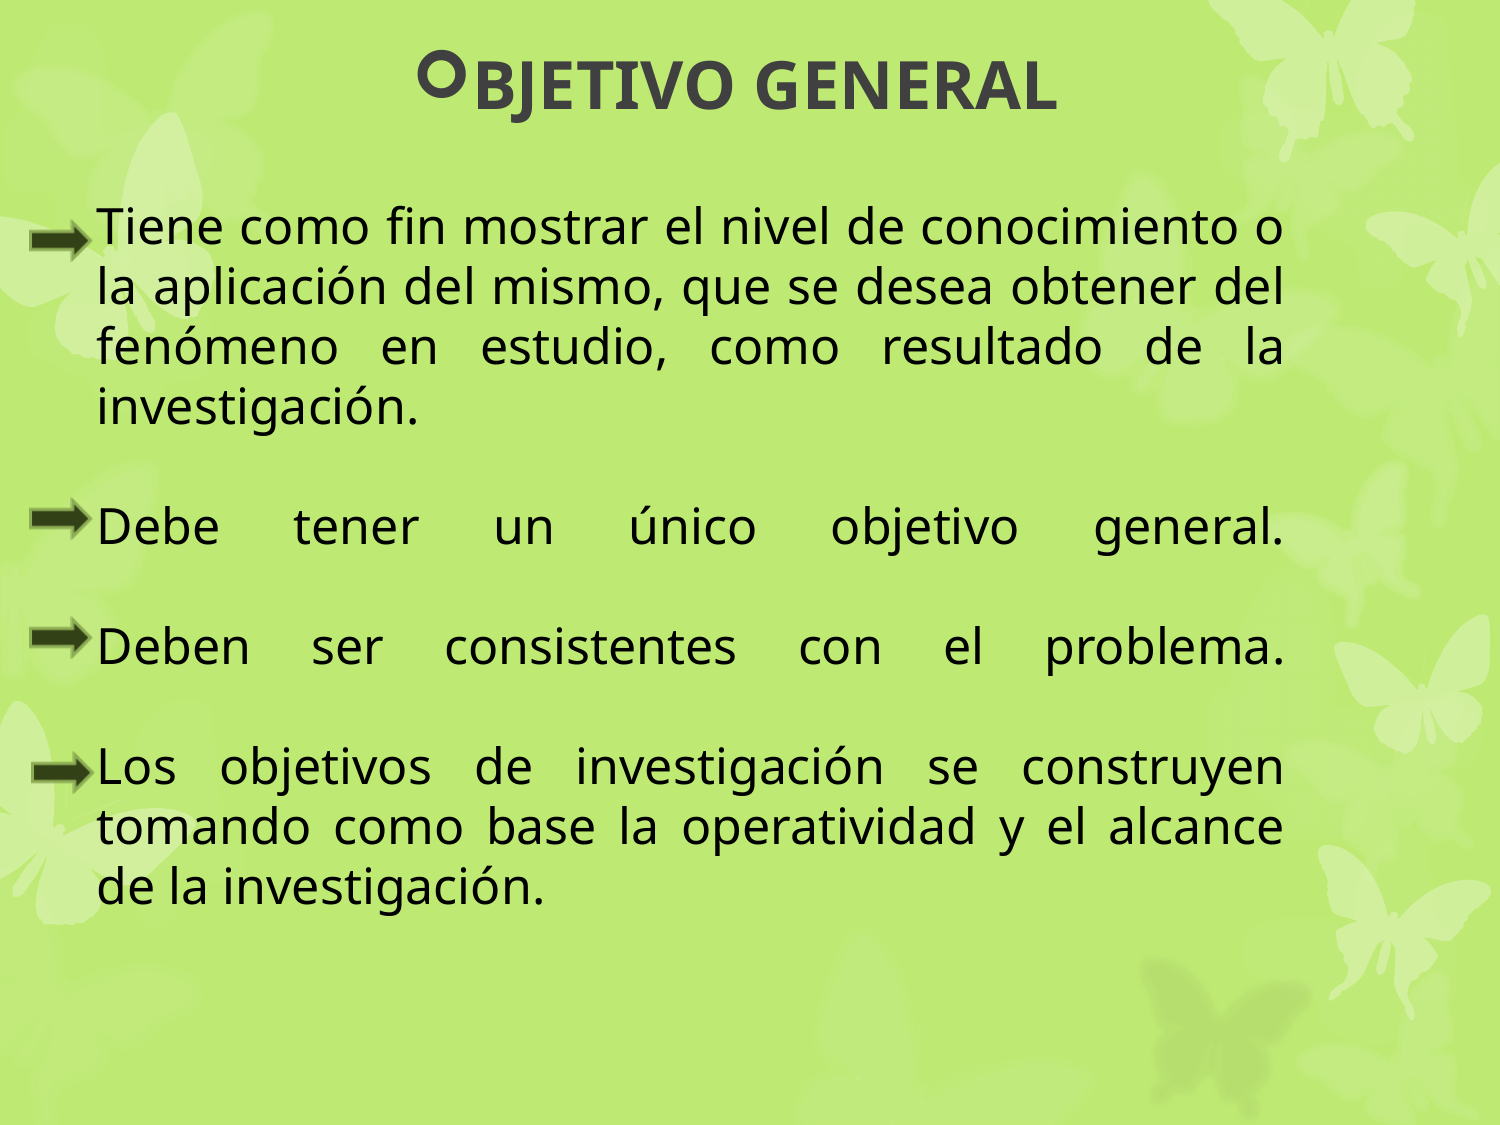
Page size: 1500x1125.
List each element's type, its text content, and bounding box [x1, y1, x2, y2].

picture [28, 495, 93, 541]
title [165, 110, 1335, 263]
picture [31, 750, 96, 796]
list BJETIVO GENERAL [152, 35, 1320, 165]
text_box Tiene como fin mostrar el nivel de conocimiento o la aplicación del mismo, que se desea obtener del fenómeno en estudio, como resultado de la investigación. Debe tener un único objetivo general. Deben ser consistentes con el problema. Los objetivos de investigación se construyen tomando como base la operatividad y el alcance de la investigación. [81, 187, 1301, 923]
picture [29, 614, 94, 660]
picture [28, 217, 93, 263]
